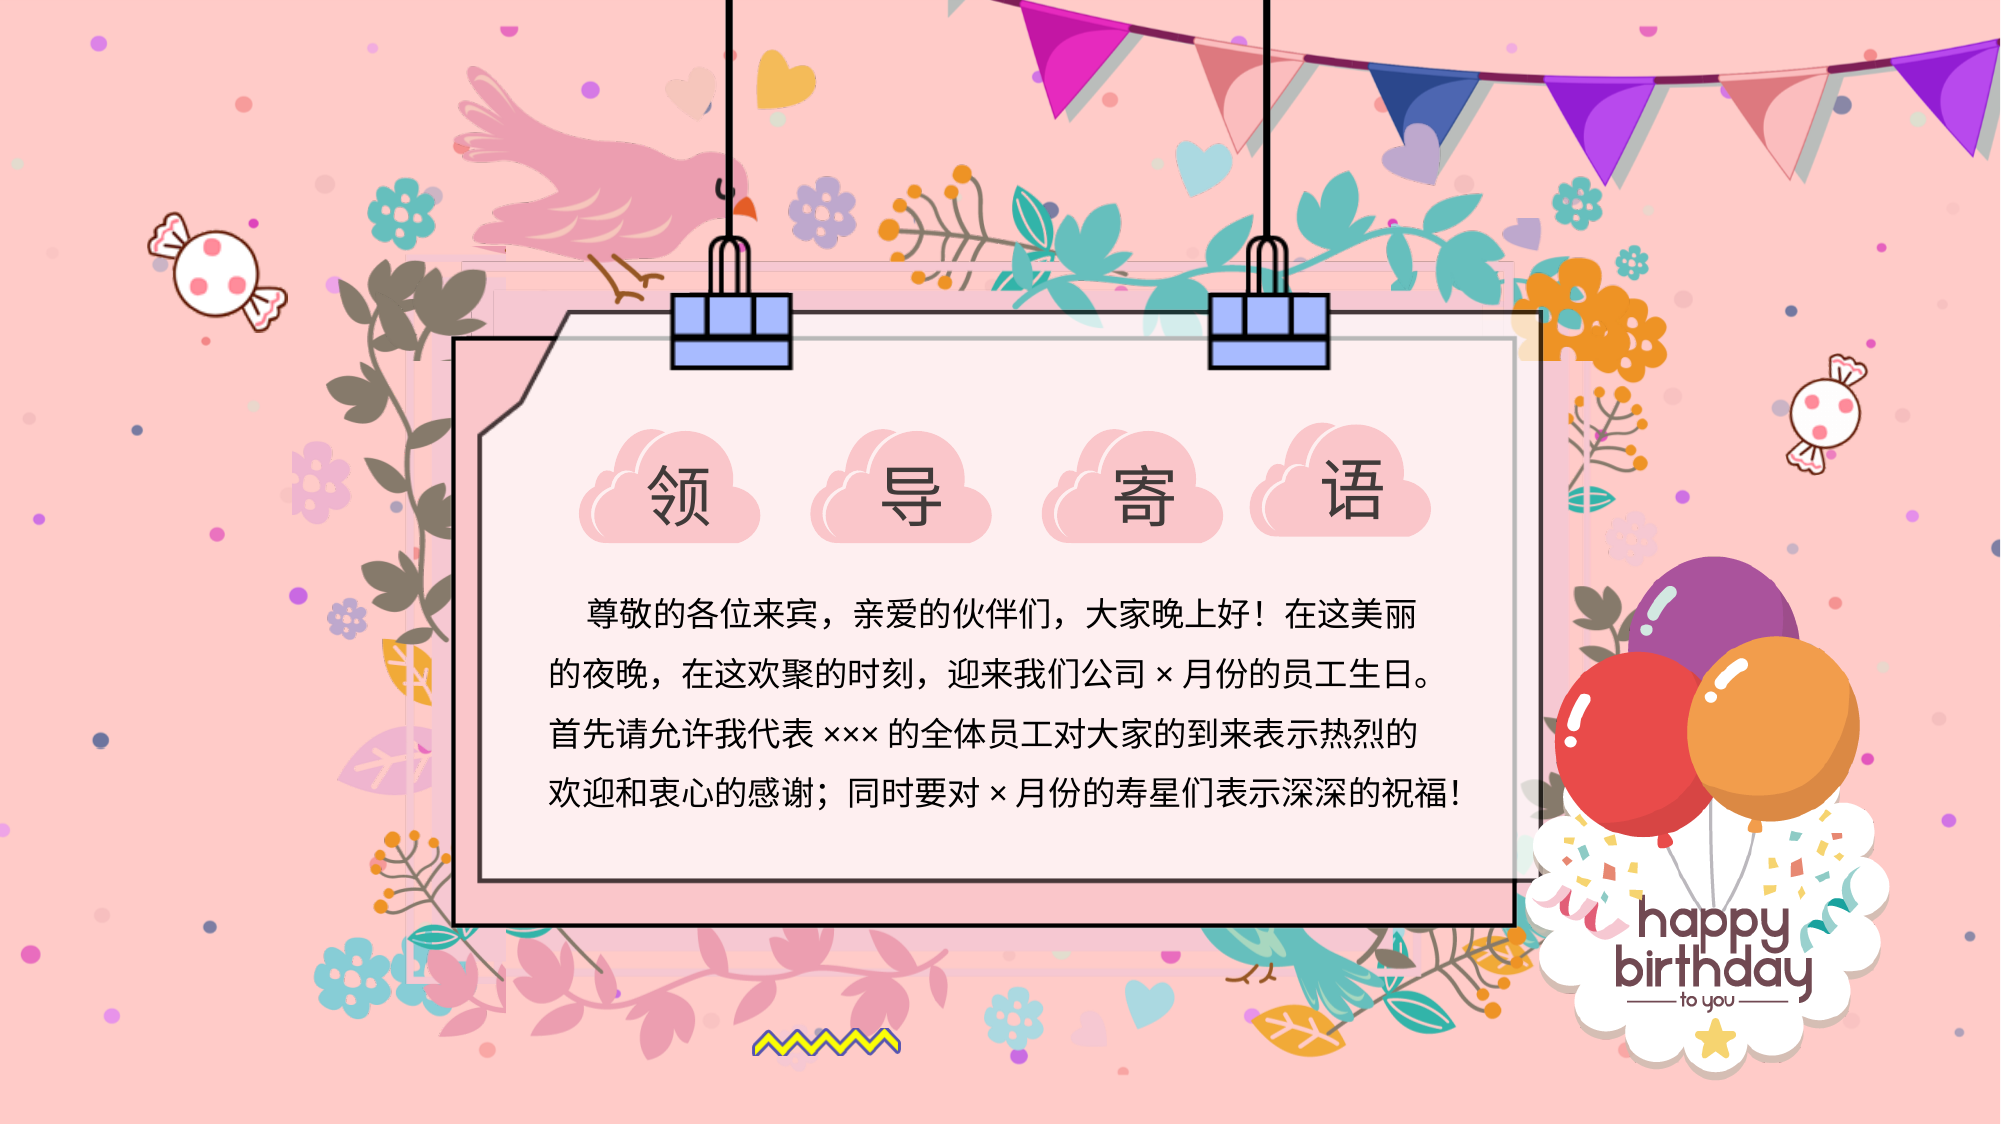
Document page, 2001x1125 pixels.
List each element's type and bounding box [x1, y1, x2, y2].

text_box [1041, 429, 1224, 543]
picture [0, 0, 2001, 1124]
text_box [578, 429, 761, 543]
text_box [1249, 422, 1431, 537]
text_box [810, 429, 992, 544]
